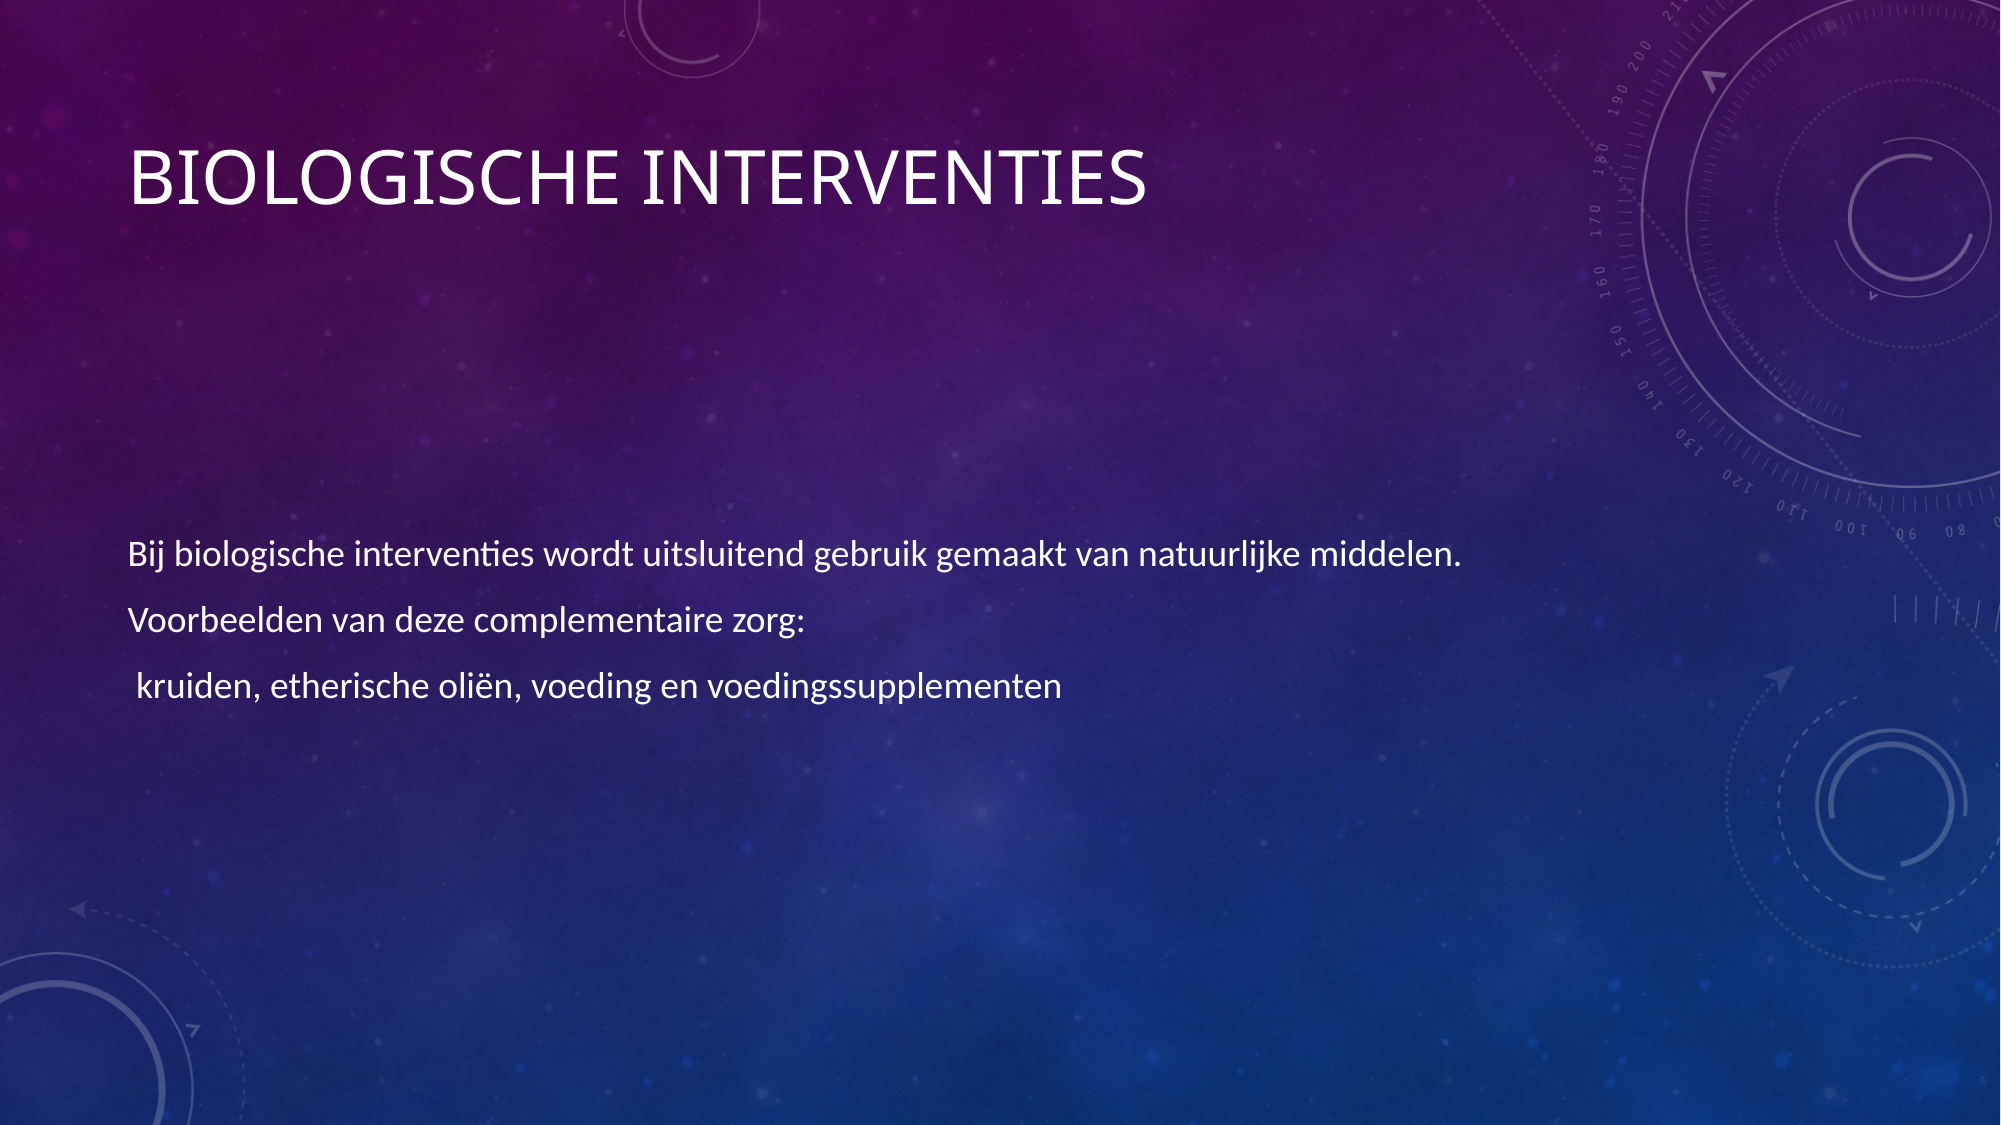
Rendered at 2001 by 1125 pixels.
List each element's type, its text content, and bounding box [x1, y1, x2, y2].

list Bij biologische interventies wordt uitsluitend gebruik gemaakt van natuurlijke middelen. Voorbeelden van deze complementaire zorg: kruiden, etherische oliën, voeding en voedingssupplementen [112, 351, 1775, 950]
picture [0, 0, 2001, 1125]
title Biologische interventies [112, 99, 1775, 339]
